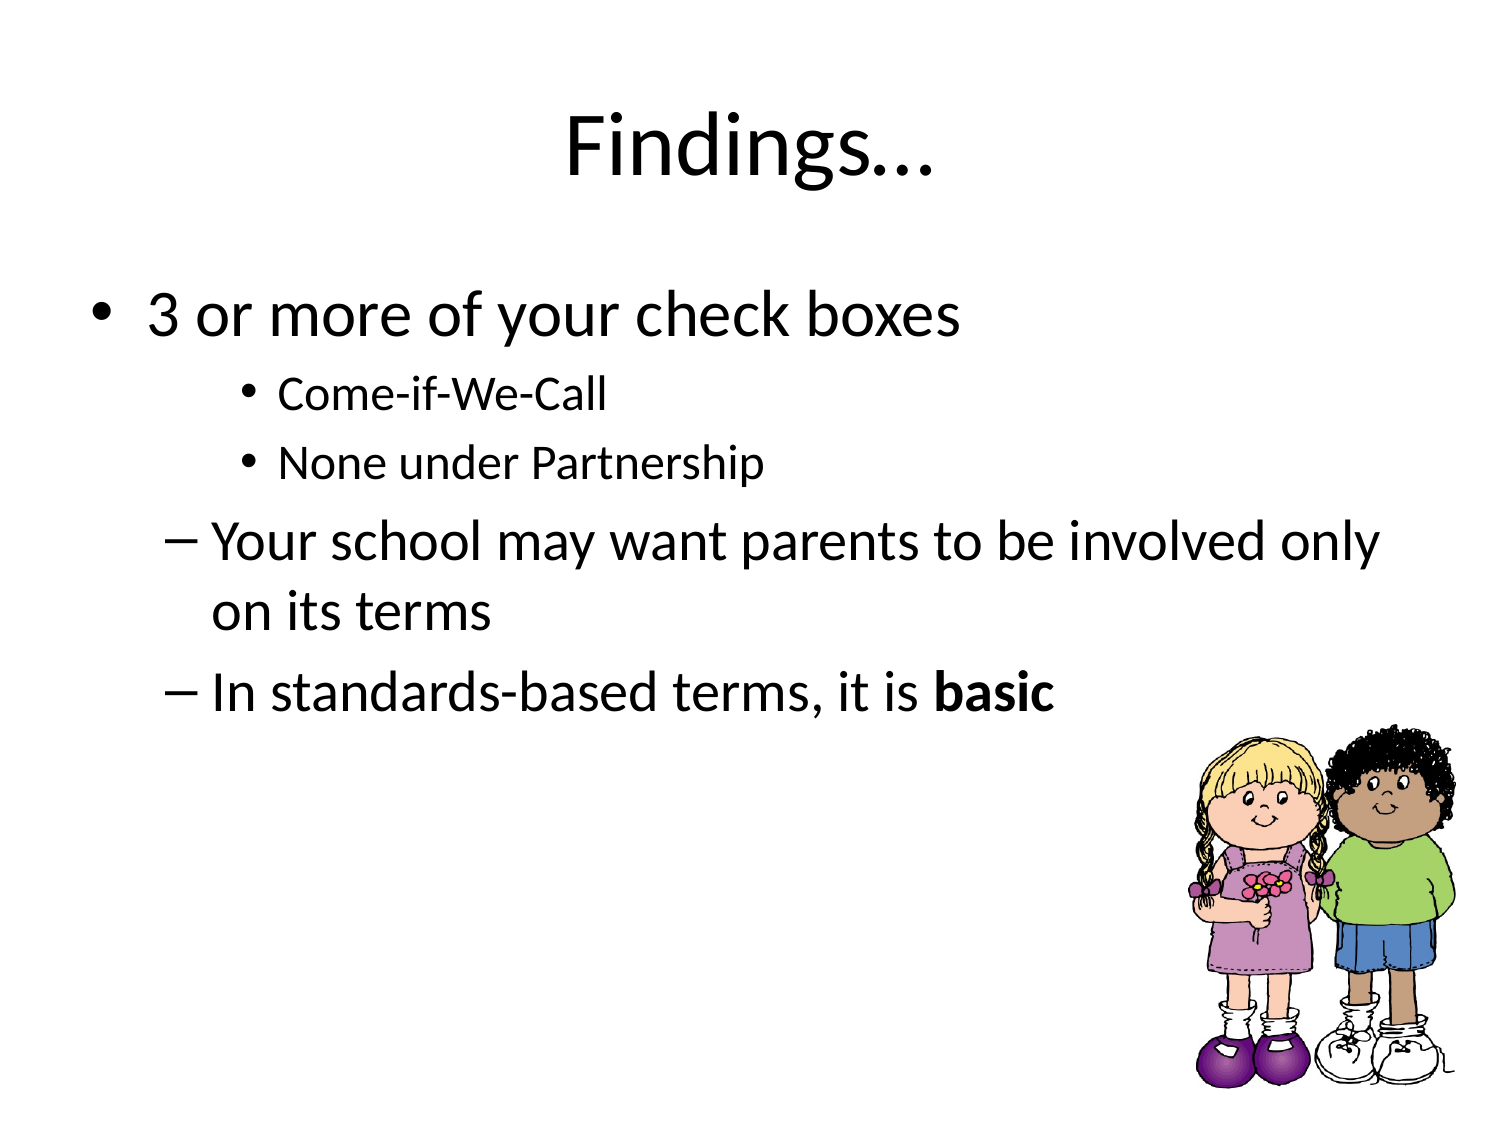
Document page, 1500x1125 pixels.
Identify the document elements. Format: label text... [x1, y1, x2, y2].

title Findings… [75, 45, 1425, 233]
picture [990, 724, 1500, 1090]
list 3 or more of your check boxes Come-if-We-Call None under Partnership Your school may want parents to be involved only on its terms In standards-based terms, it is basic [75, 262, 1425, 1005]
